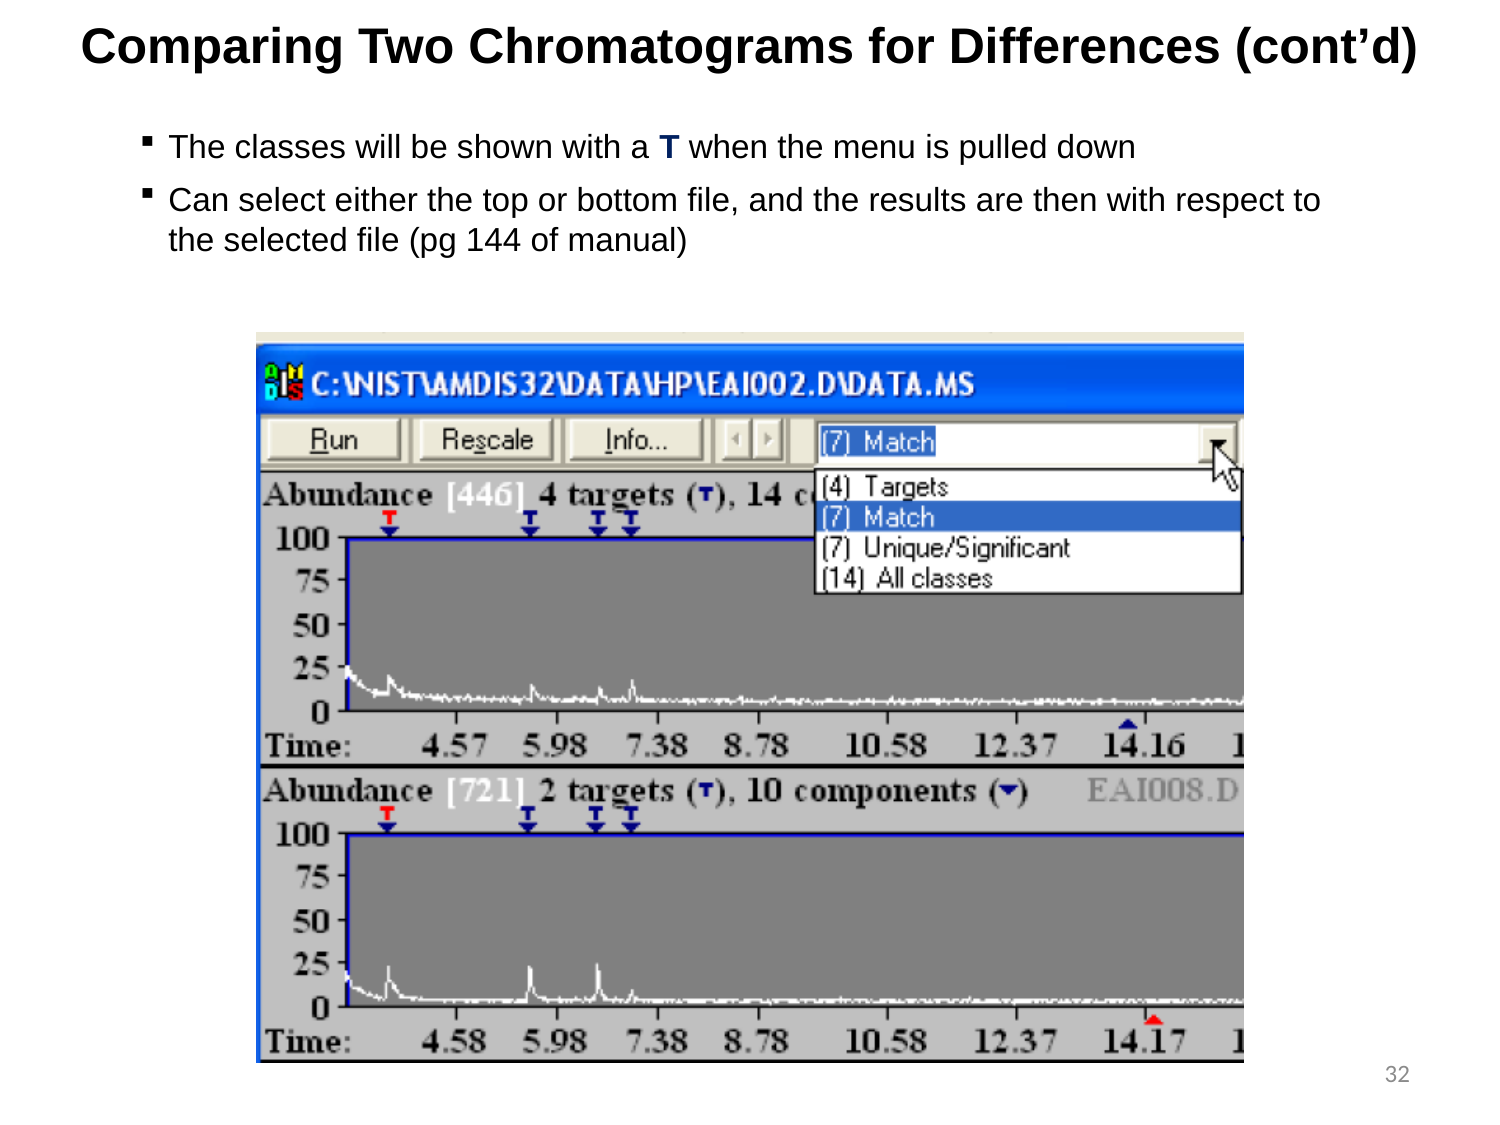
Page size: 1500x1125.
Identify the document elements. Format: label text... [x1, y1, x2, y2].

text_box The classes will be shown with a T when the menu is pulled down Can select either the top or bottom file, and the results are then with respect to the selected file (pg 144 of manual) [125, 118, 1350, 311]
text_box Comparing Two Chromatograms for Differences (cont’d) [65, 6, 1435, 81]
slide_number 32 [1074, 1042, 1425, 1103]
picture [255, 332, 1244, 1063]
